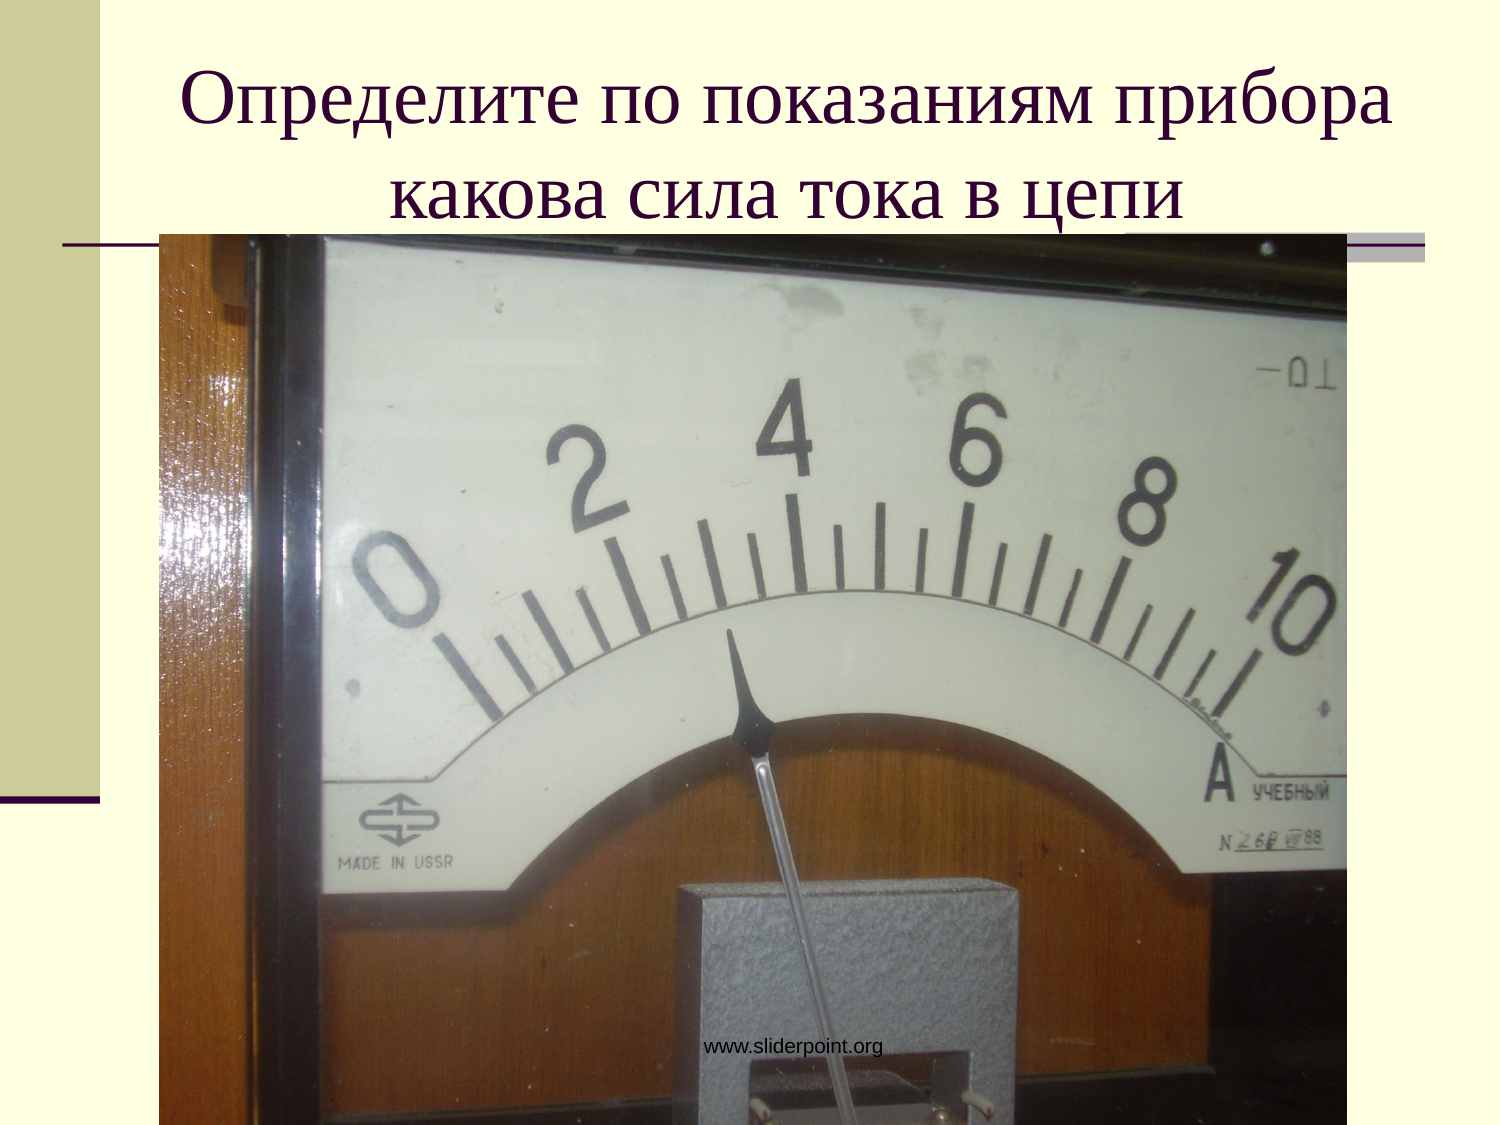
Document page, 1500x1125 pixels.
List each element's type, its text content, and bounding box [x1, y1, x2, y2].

picture [159, 234, 1347, 1125]
title Определите по показаниям прибора какова сила тока в цепи [149, 45, 1426, 234]
